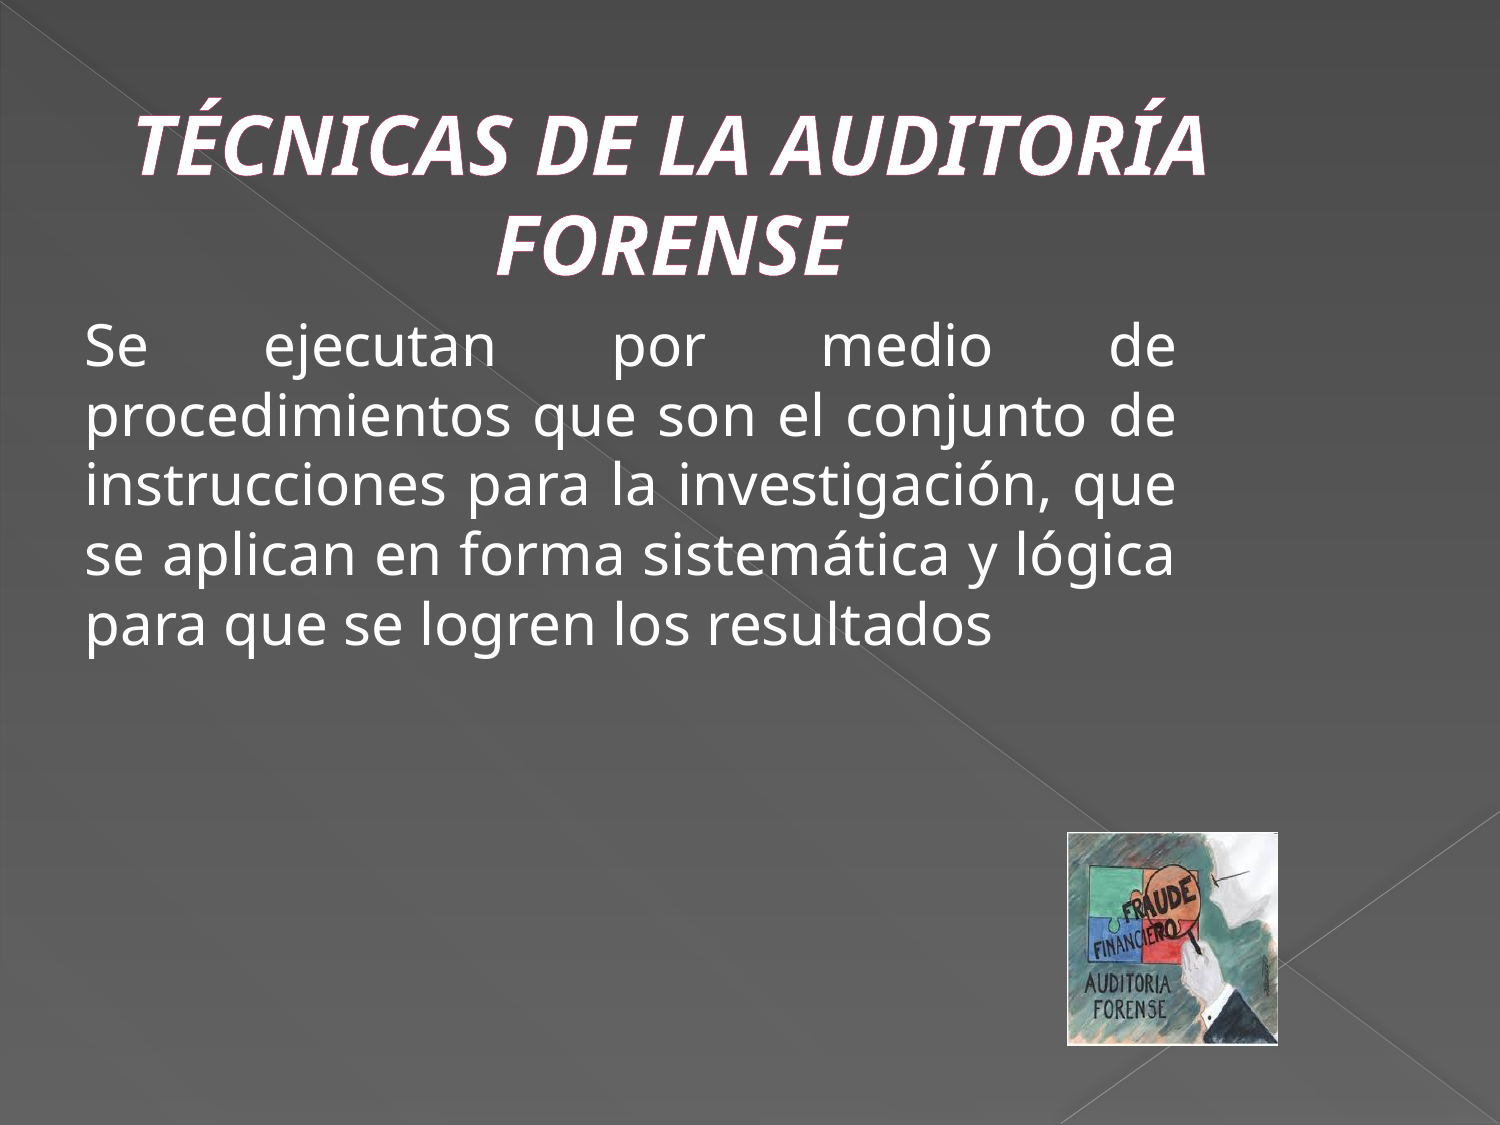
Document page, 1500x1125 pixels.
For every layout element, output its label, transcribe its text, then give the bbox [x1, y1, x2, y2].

title TÉCNICAS DE LA AUDITORÍA FORENSE [0, 83, 1278, 301]
picture [1067, 831, 1278, 1047]
list Se ejecutan por medio de procedimientos que son el conjunto de instrucciones para la investigación, que se aplican en forma sistemática y lógica para que se logren los resultados [69, 300, 1192, 798]
